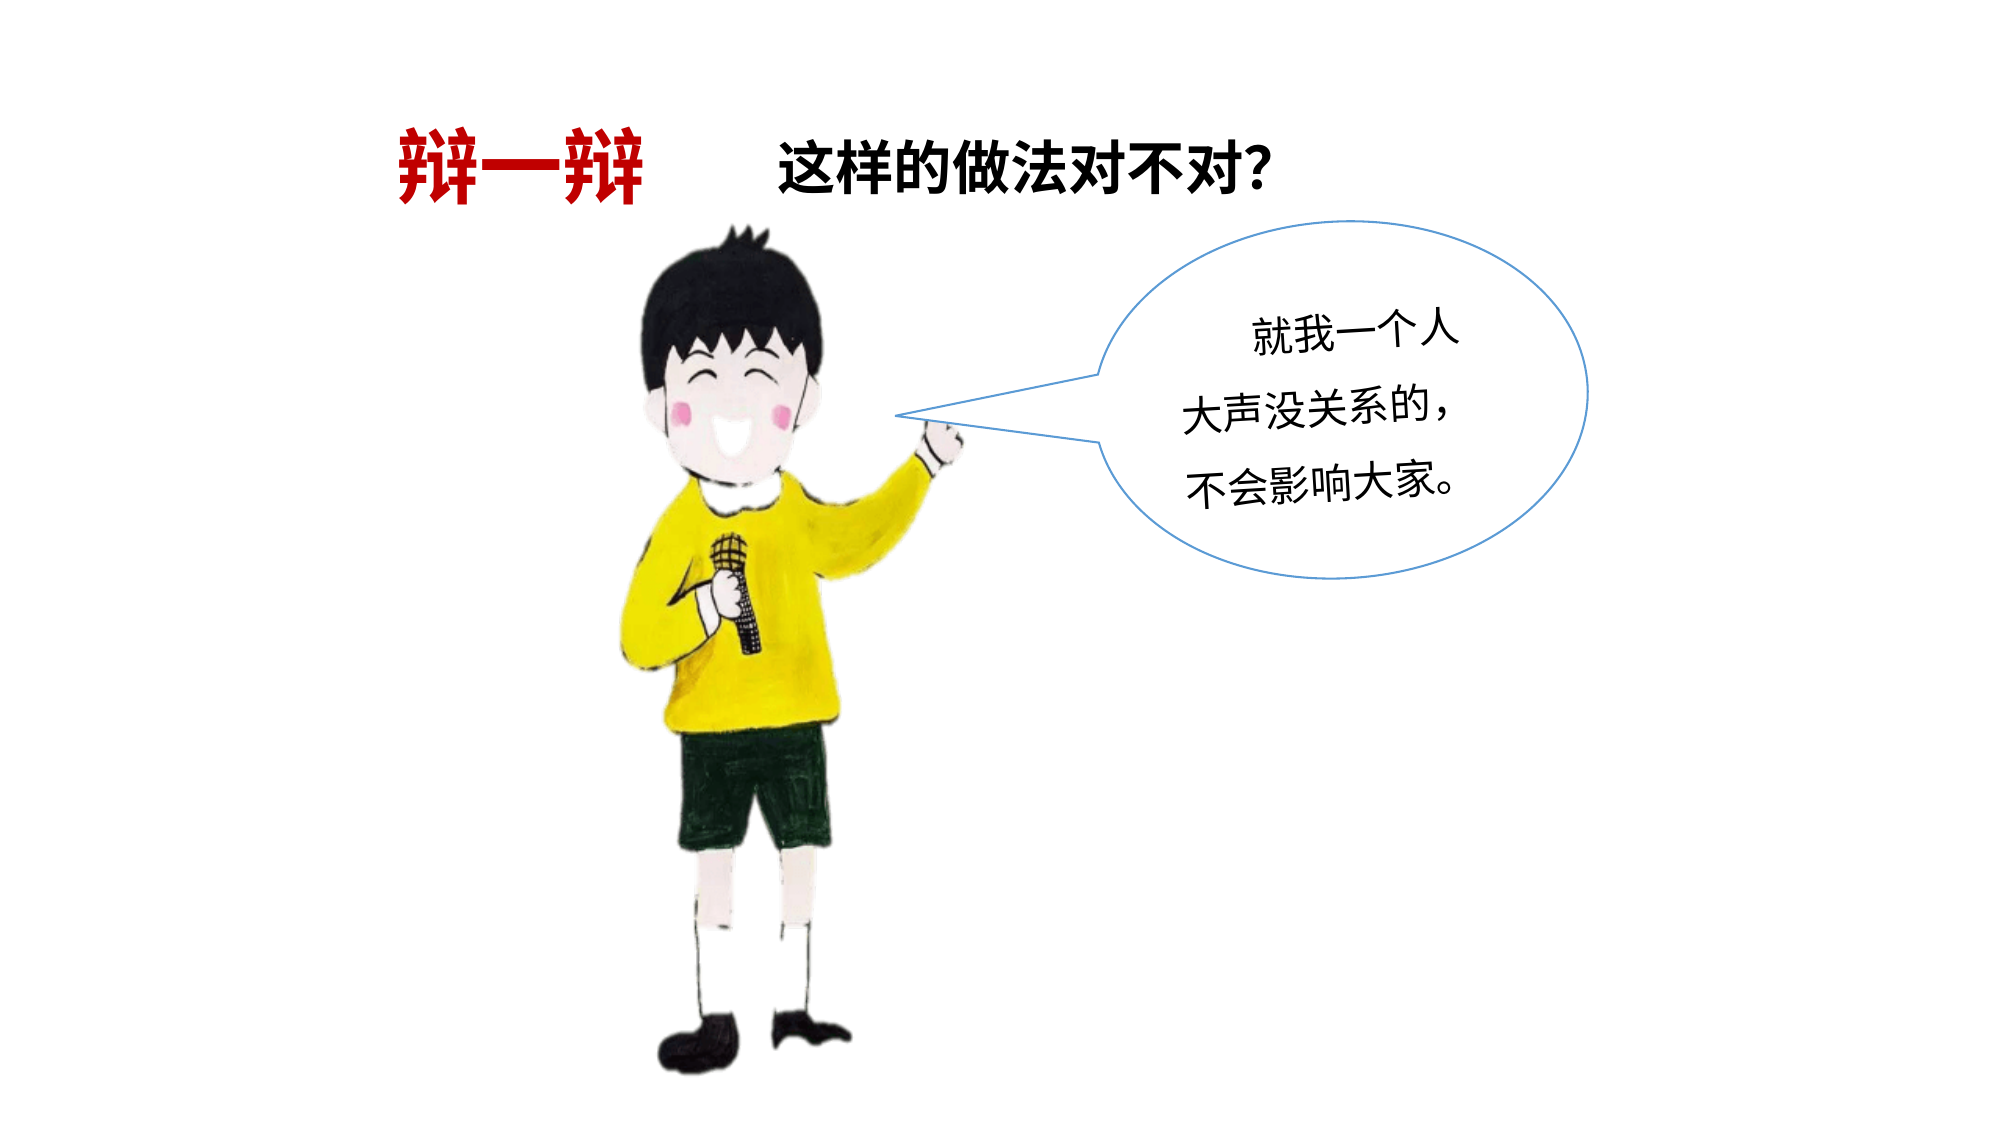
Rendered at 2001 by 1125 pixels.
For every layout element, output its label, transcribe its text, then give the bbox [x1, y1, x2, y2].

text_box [0, 164, 1589, 1125]
text_box 辩一辩 [381, 106, 662, 164]
text_box 这样的做法对不对？ [762, 88, 1317, 164]
